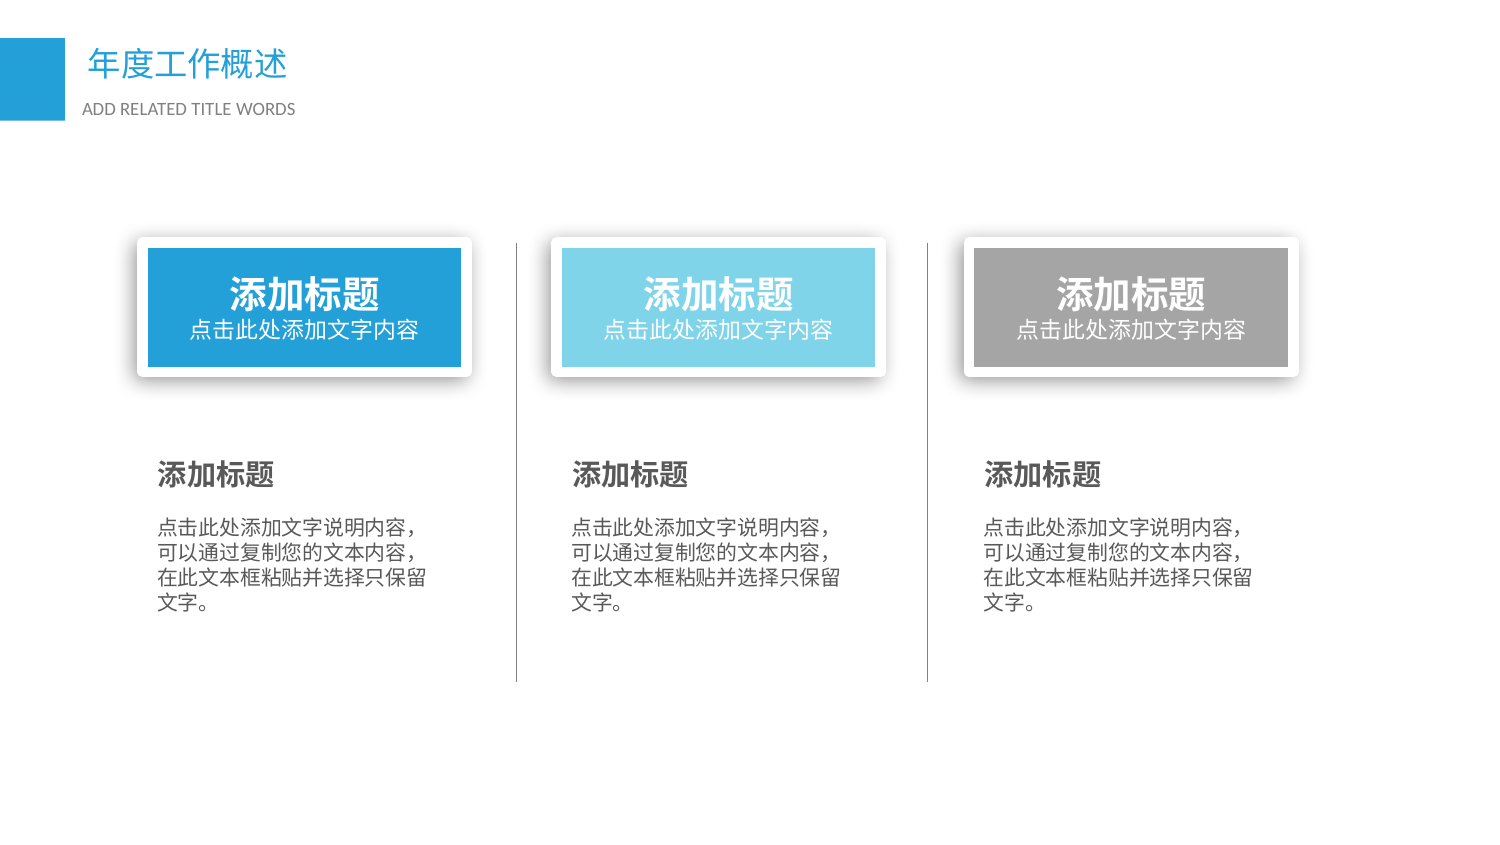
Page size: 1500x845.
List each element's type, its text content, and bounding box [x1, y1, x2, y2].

text_box 添加标题 点击此处添加文字内容 [966, 239, 1296, 375]
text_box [556, 448, 858, 624]
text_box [142, 448, 444, 624]
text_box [968, 448, 1270, 624]
text_box 添加标题 点击此处添加文字内容 [139, 239, 470, 375]
text_box 添加标题 点击此处添加文字内容 [553, 239, 884, 375]
